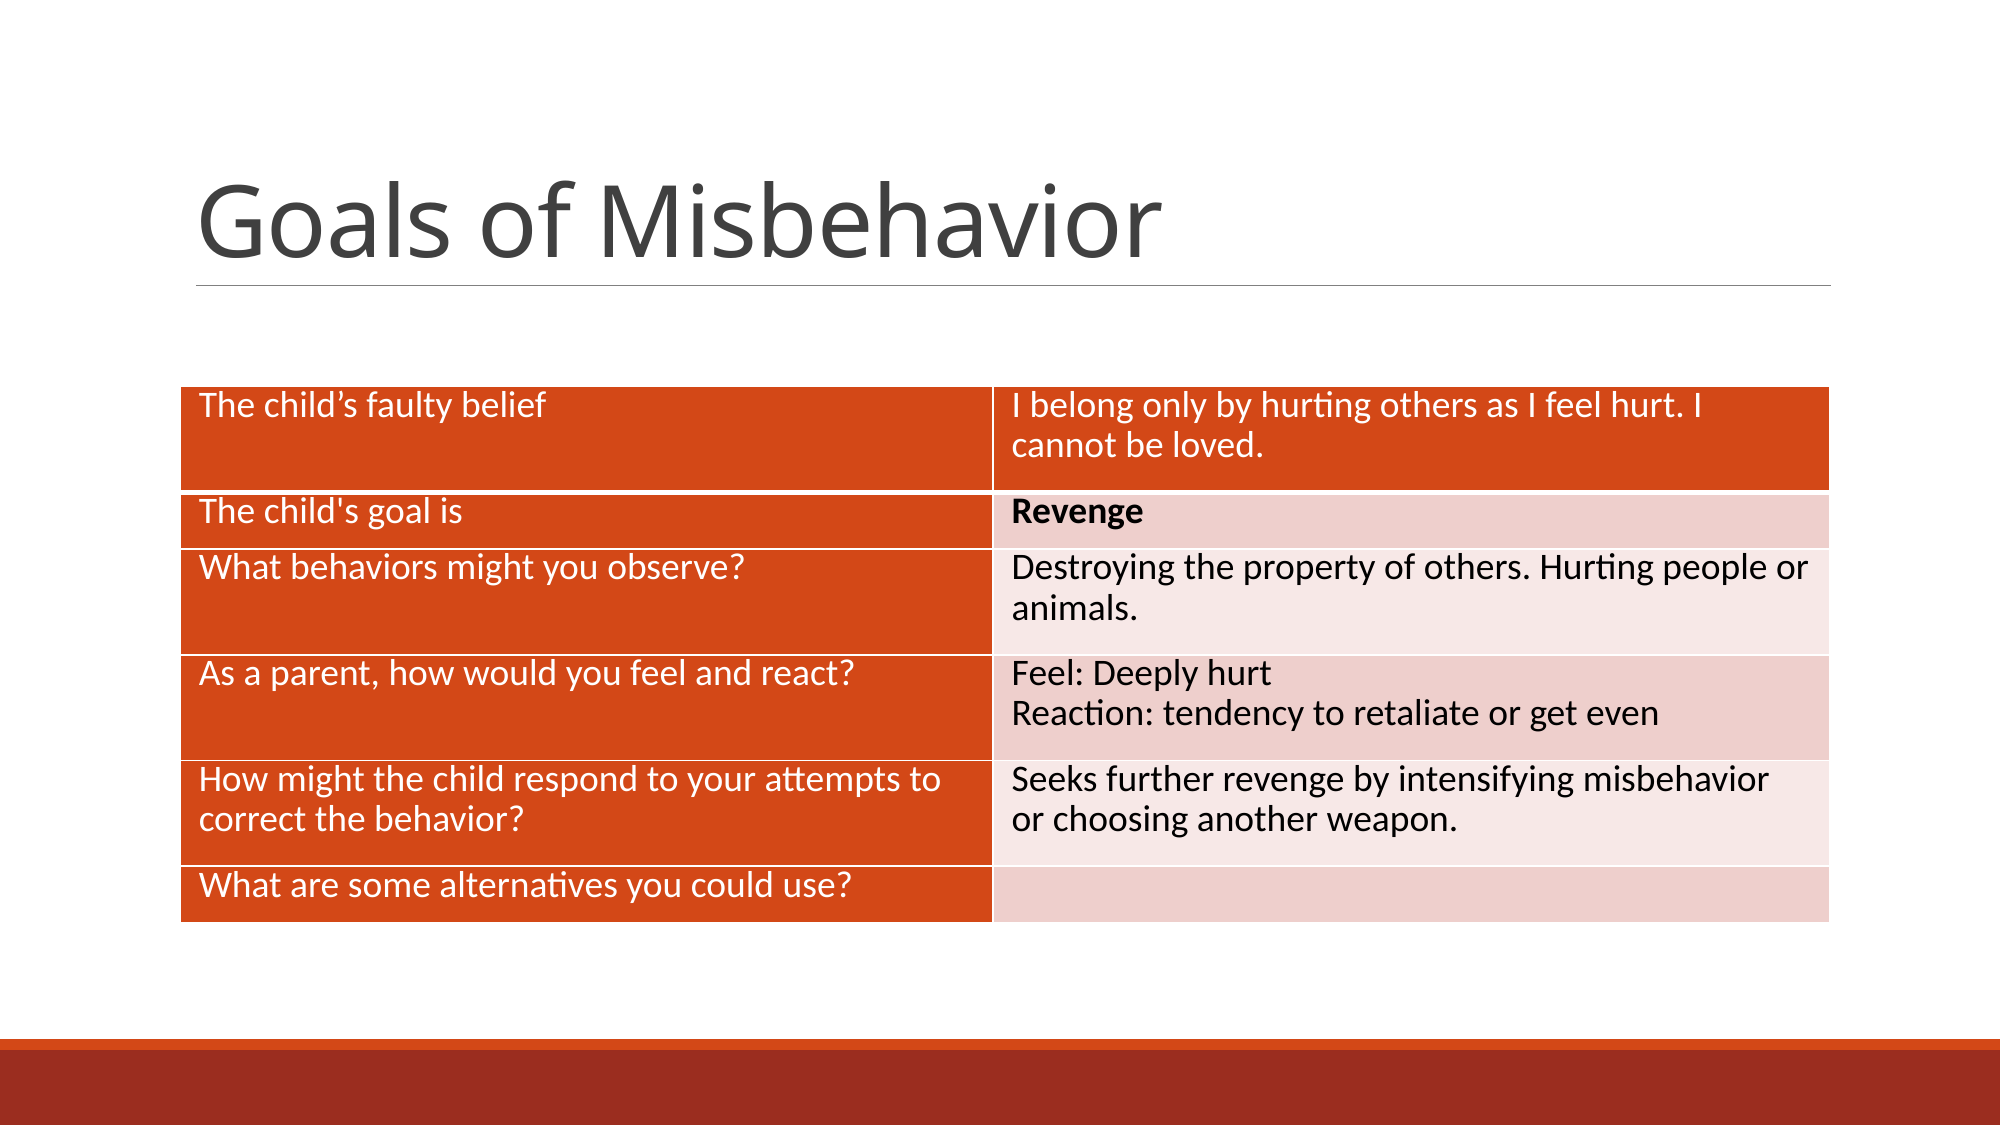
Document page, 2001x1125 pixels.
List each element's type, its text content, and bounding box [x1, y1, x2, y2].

table_header The child’s faulty belief [181, 387, 992, 490]
table_cell How might the child respond to your attempts to correct the behavior? [181, 761, 992, 865]
table_cell The child's goal is [181, 495, 992, 548]
table_cell As a parent, how would you feel and react? [181, 656, 992, 760]
table_cell Revenge [994, 495, 1829, 548]
table_cell Destroying the property of others. Hurting people or animals. [994, 550, 1829, 654]
table_cell What are some alternatives you could use? [181, 867, 992, 922]
table_cell What behaviors might you observe? [181, 550, 992, 654]
table_cell Feel: Deeply hurt Reaction: tendency to retaliate or get even [994, 656, 1829, 760]
title Goals of Misbehavior [180, 47, 1830, 285]
table_cell Seeks further revenge by intensifying misbehavior or choosing another weapon. [994, 761, 1829, 865]
table_cell [994, 867, 1829, 922]
table_header I belong only by hurting others as I feel hurt. I cannot be loved. [994, 387, 1829, 490]
